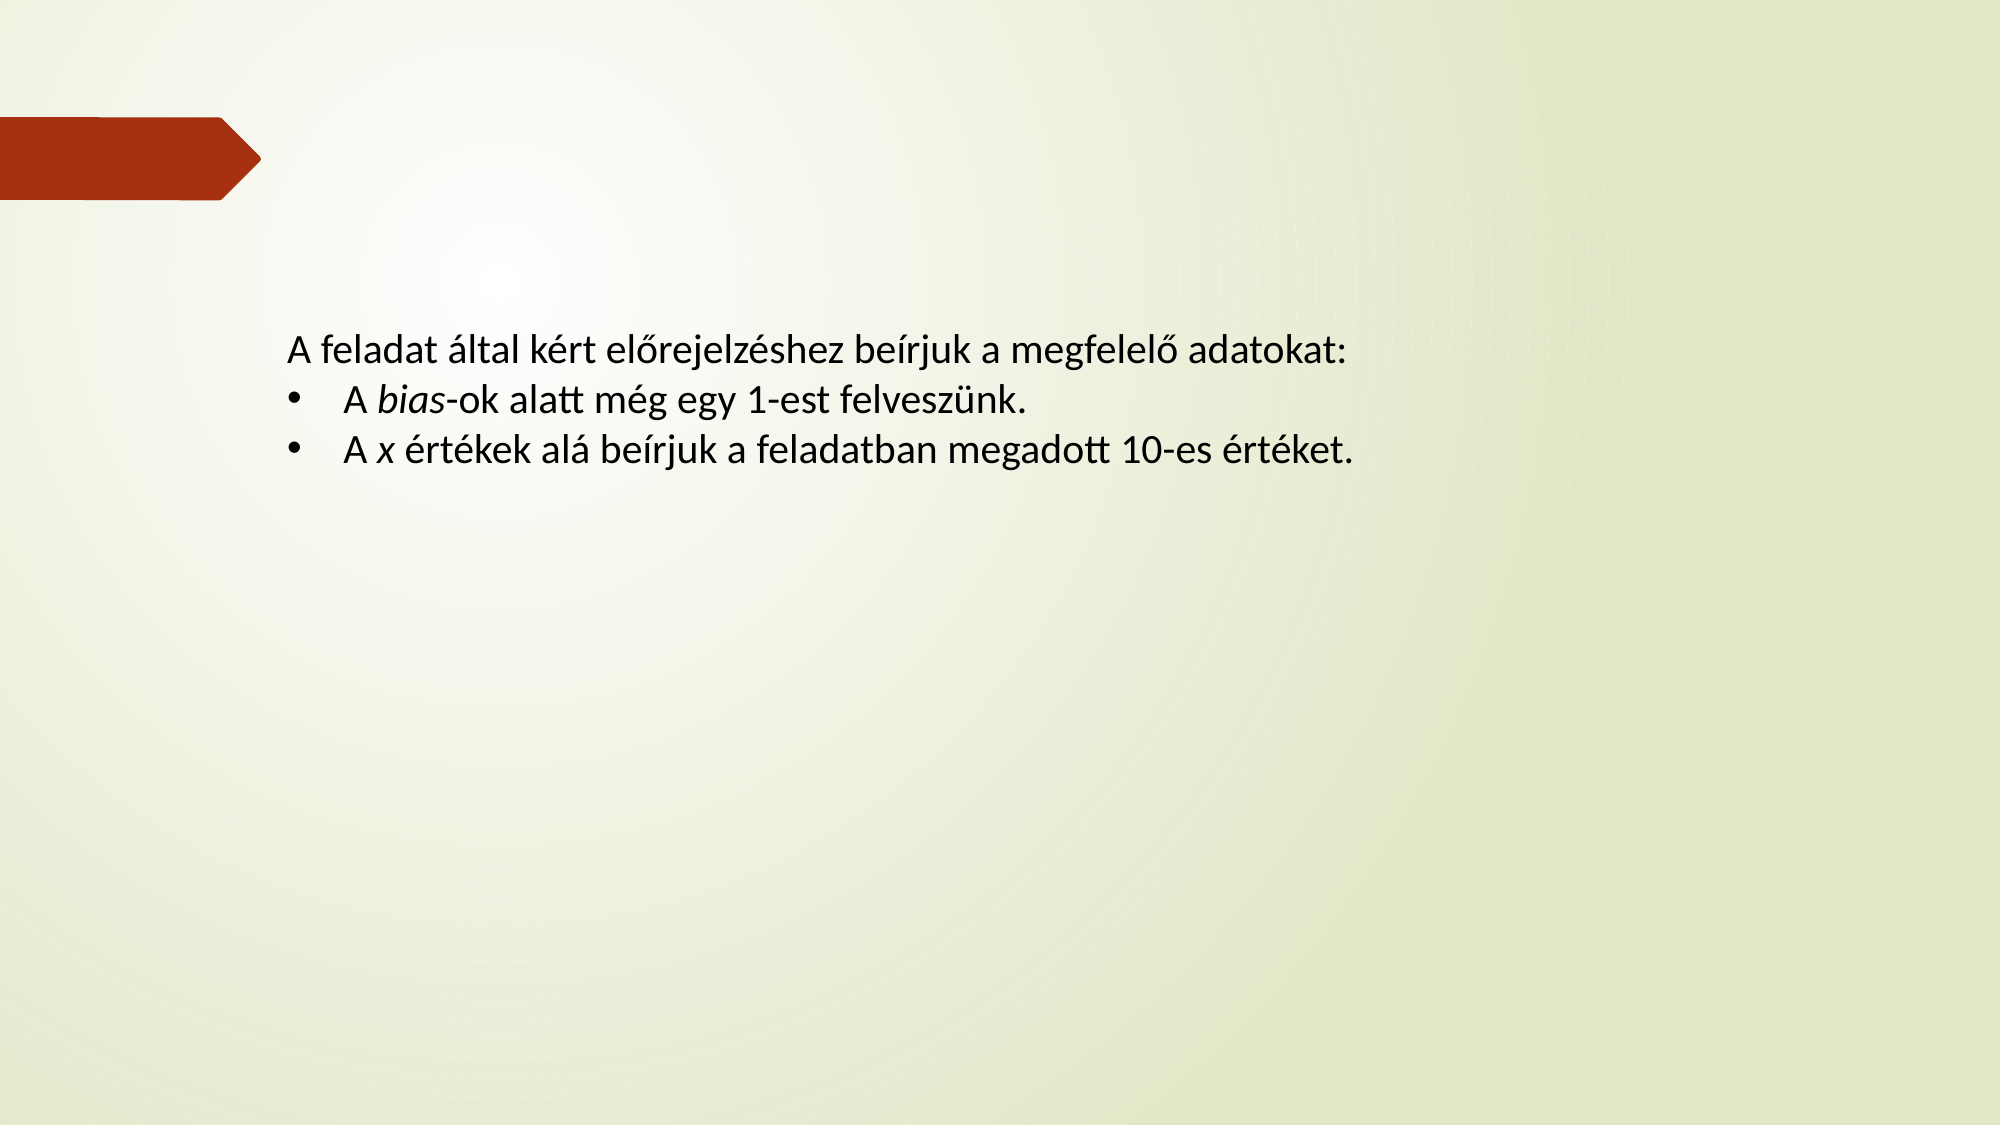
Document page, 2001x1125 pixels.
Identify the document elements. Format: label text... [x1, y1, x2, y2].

text_box A feladat által kért előrejelzéshez beírjuk a megfelelő adatokat: A bias-ok alatt még egy 1-est felveszünk. A x értékek alá beírjuk a feladatban megadott 10-es értéket. [272, 314, 1695, 480]
